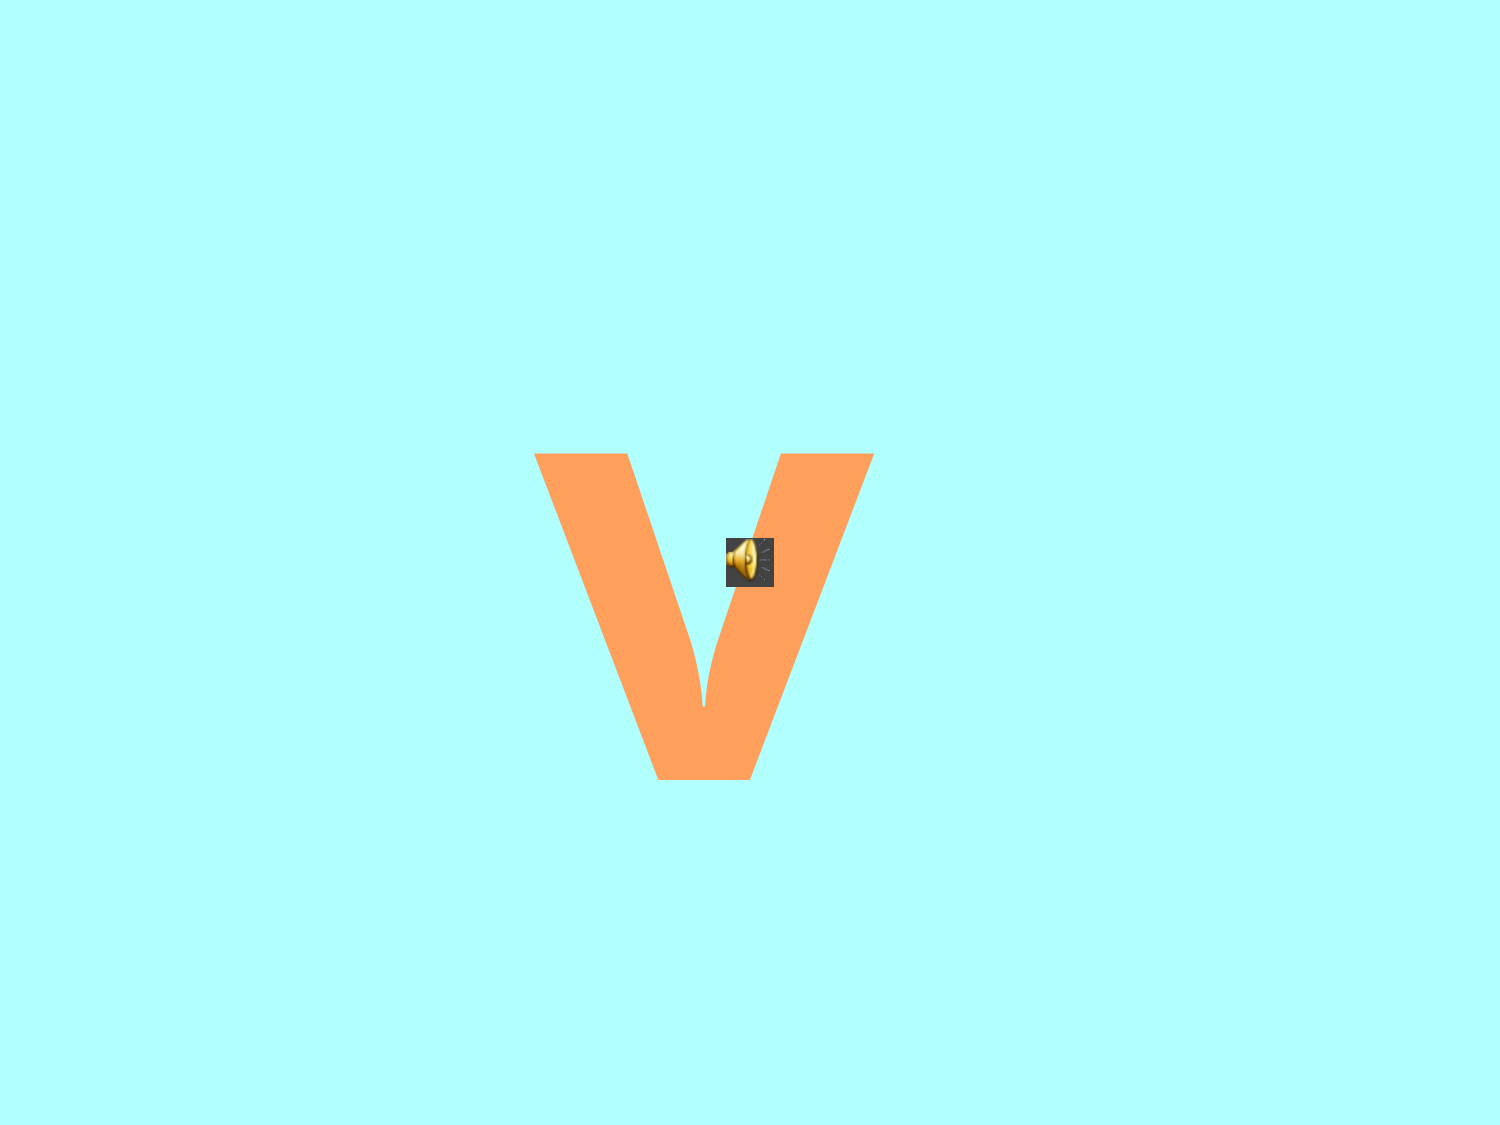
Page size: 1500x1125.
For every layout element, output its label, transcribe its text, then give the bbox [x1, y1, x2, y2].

text_box v [519, 174, 890, 908]
picture [724, 537, 776, 588]
